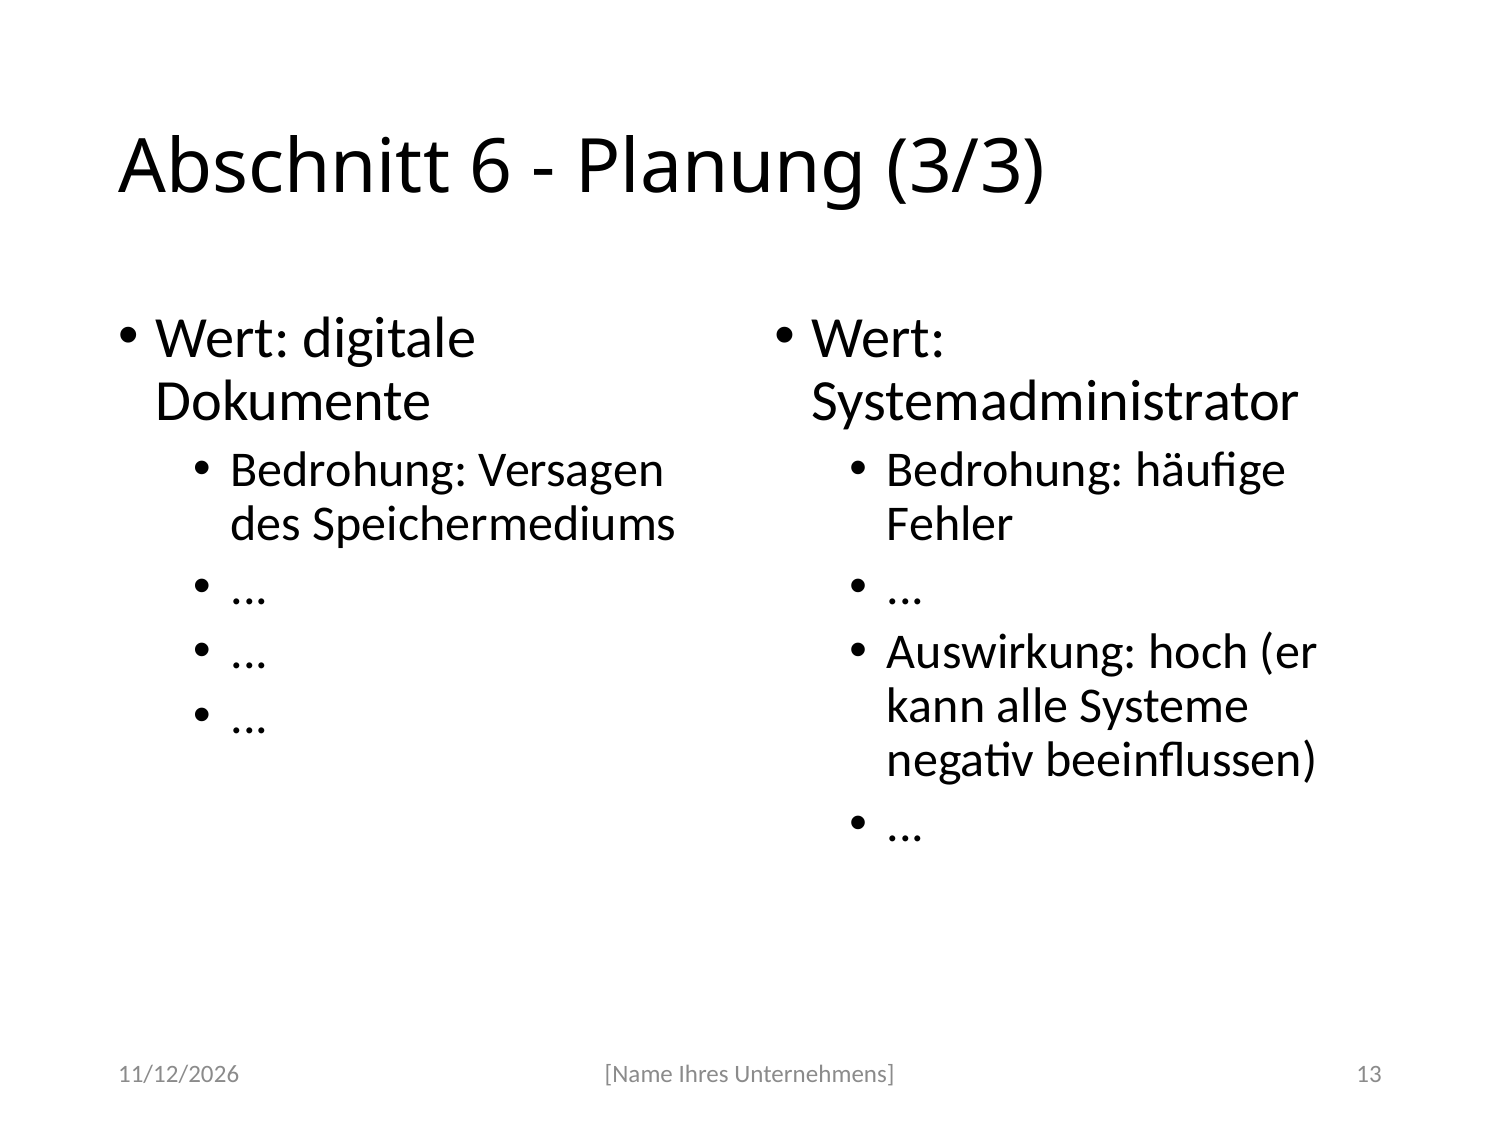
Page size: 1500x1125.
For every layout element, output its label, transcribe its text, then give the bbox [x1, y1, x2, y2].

list Wert: digitale Dokumente Bedrohung: Versagen des Speichermediums ... ... ... [103, 299, 741, 1014]
slide_number 13 [1059, 1042, 1397, 1103]
list Wert: Systemadministrator Bedrohung: häufige Fehler ... Auswirkung: hoch (er kann alle Systeme negativ beeinflussen) ... [759, 299, 1397, 1014]
title Abschnitt 6 - Planung (3/3) [103, 59, 1397, 278]
footer [Name Ihres Unternehmens] [496, 1042, 1004, 1103]
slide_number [103, 1042, 441, 1103]
